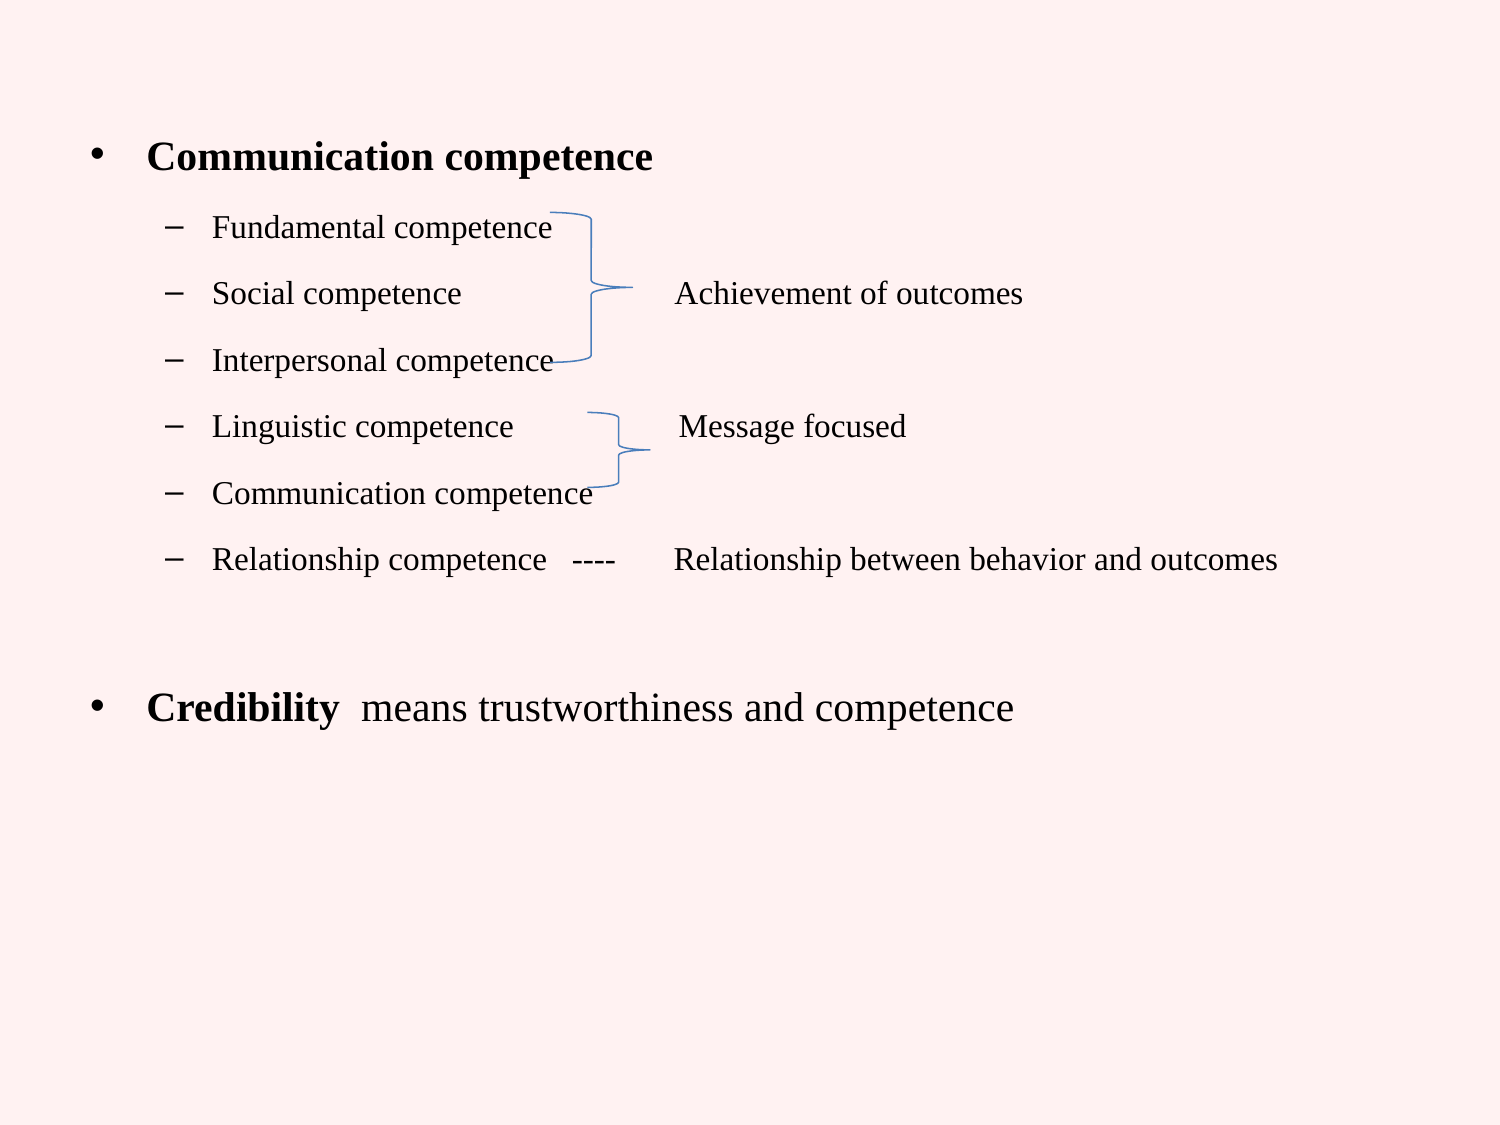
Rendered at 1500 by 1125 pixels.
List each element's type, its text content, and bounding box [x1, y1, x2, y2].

list Communication competence Fundamental competence Social competence Achievement of outcomes Interpersonal competence Linguistic competence Message focused Communication competence Relationship competence ---- Relationship between behavior and outcomes Credibility means trustworthiness and competence [75, 37, 1425, 1125]
text_box [549, 211, 634, 364]
text_box [587, 411, 651, 489]
